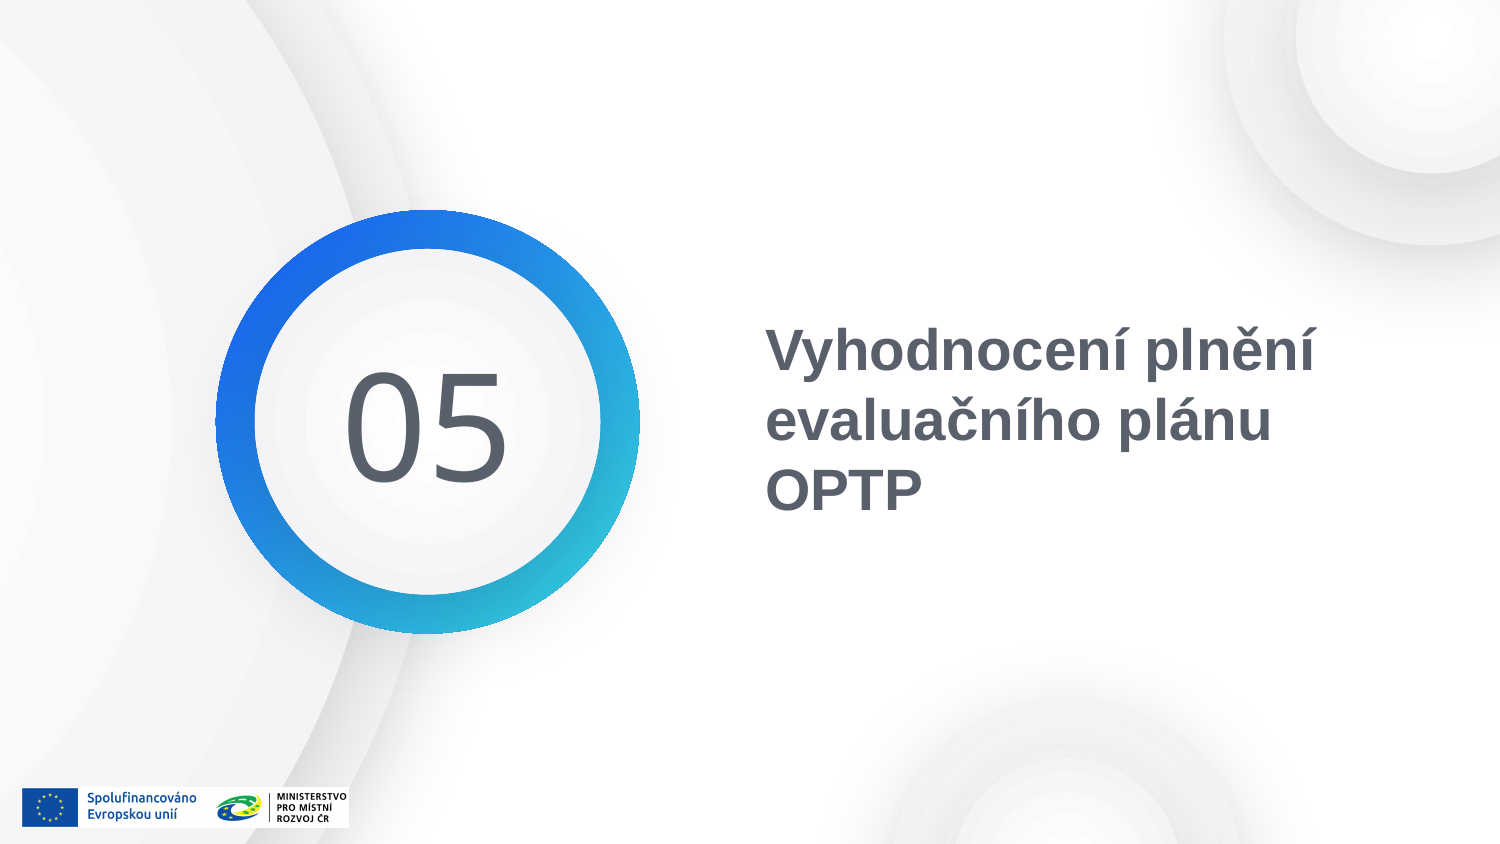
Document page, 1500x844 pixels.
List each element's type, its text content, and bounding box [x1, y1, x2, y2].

picture [21, 787, 349, 828]
title Vyhodnocení plnění evaluačního plánu OPTP [750, 352, 1383, 483]
title 05 [286, 361, 569, 483]
